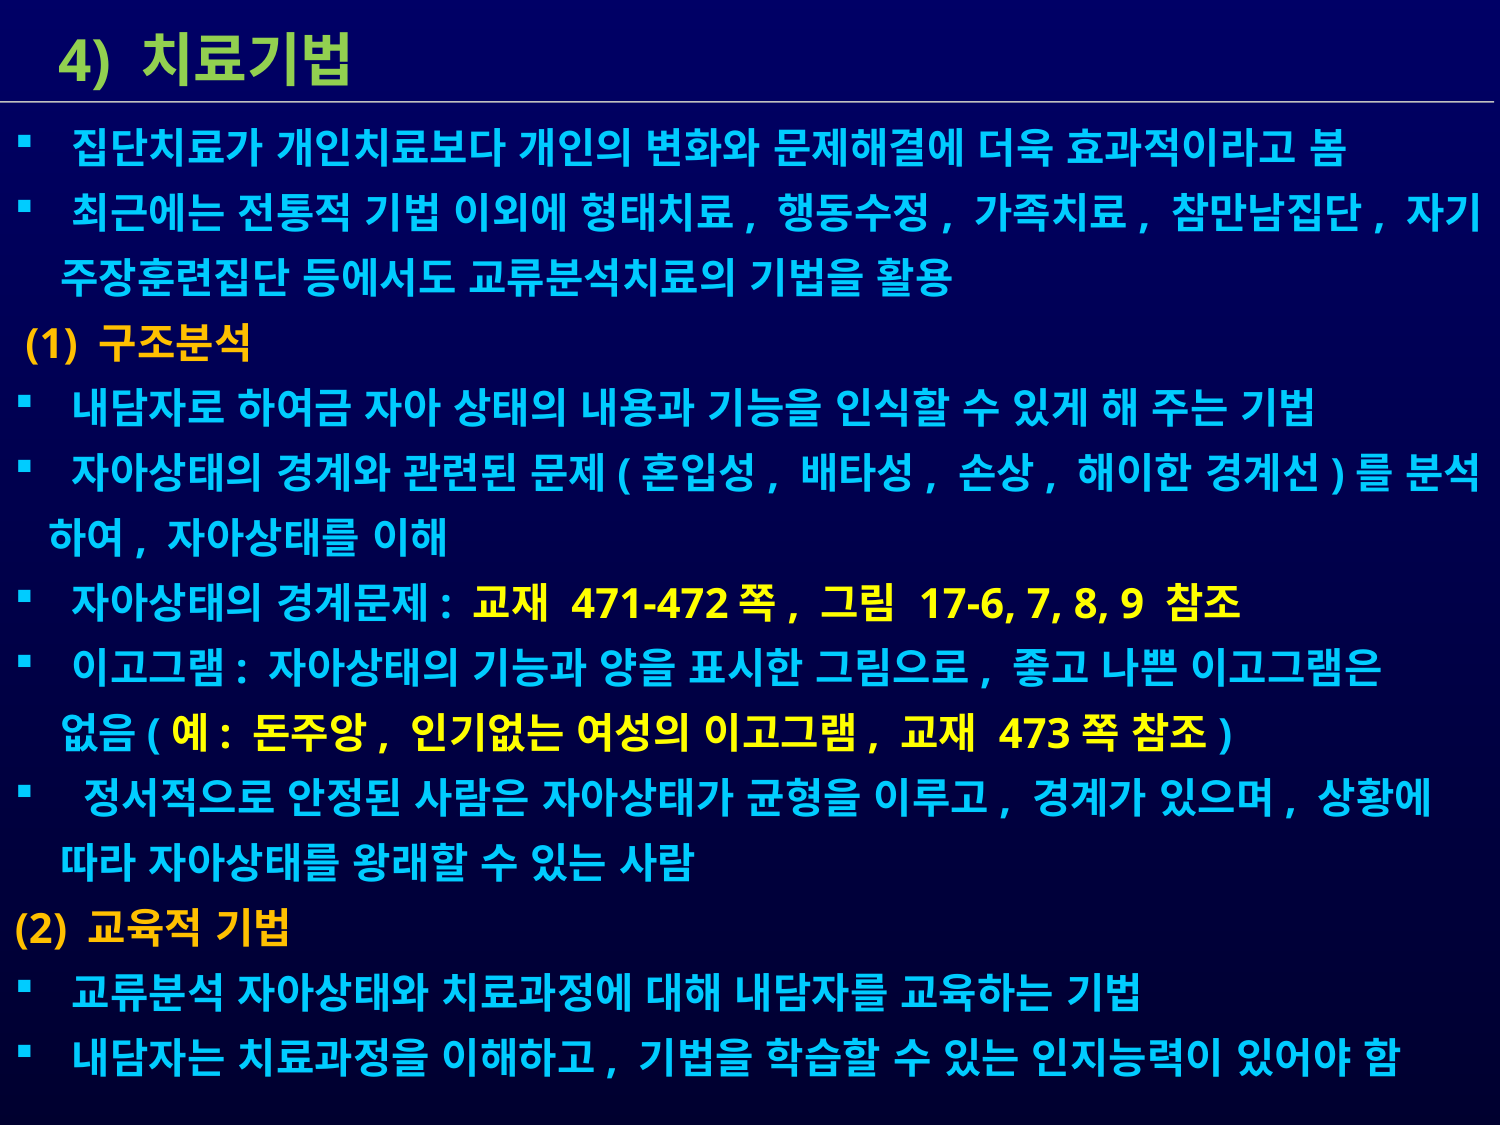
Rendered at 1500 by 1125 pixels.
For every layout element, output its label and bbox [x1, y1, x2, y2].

text_box [0, 15, 1500, 1090]
